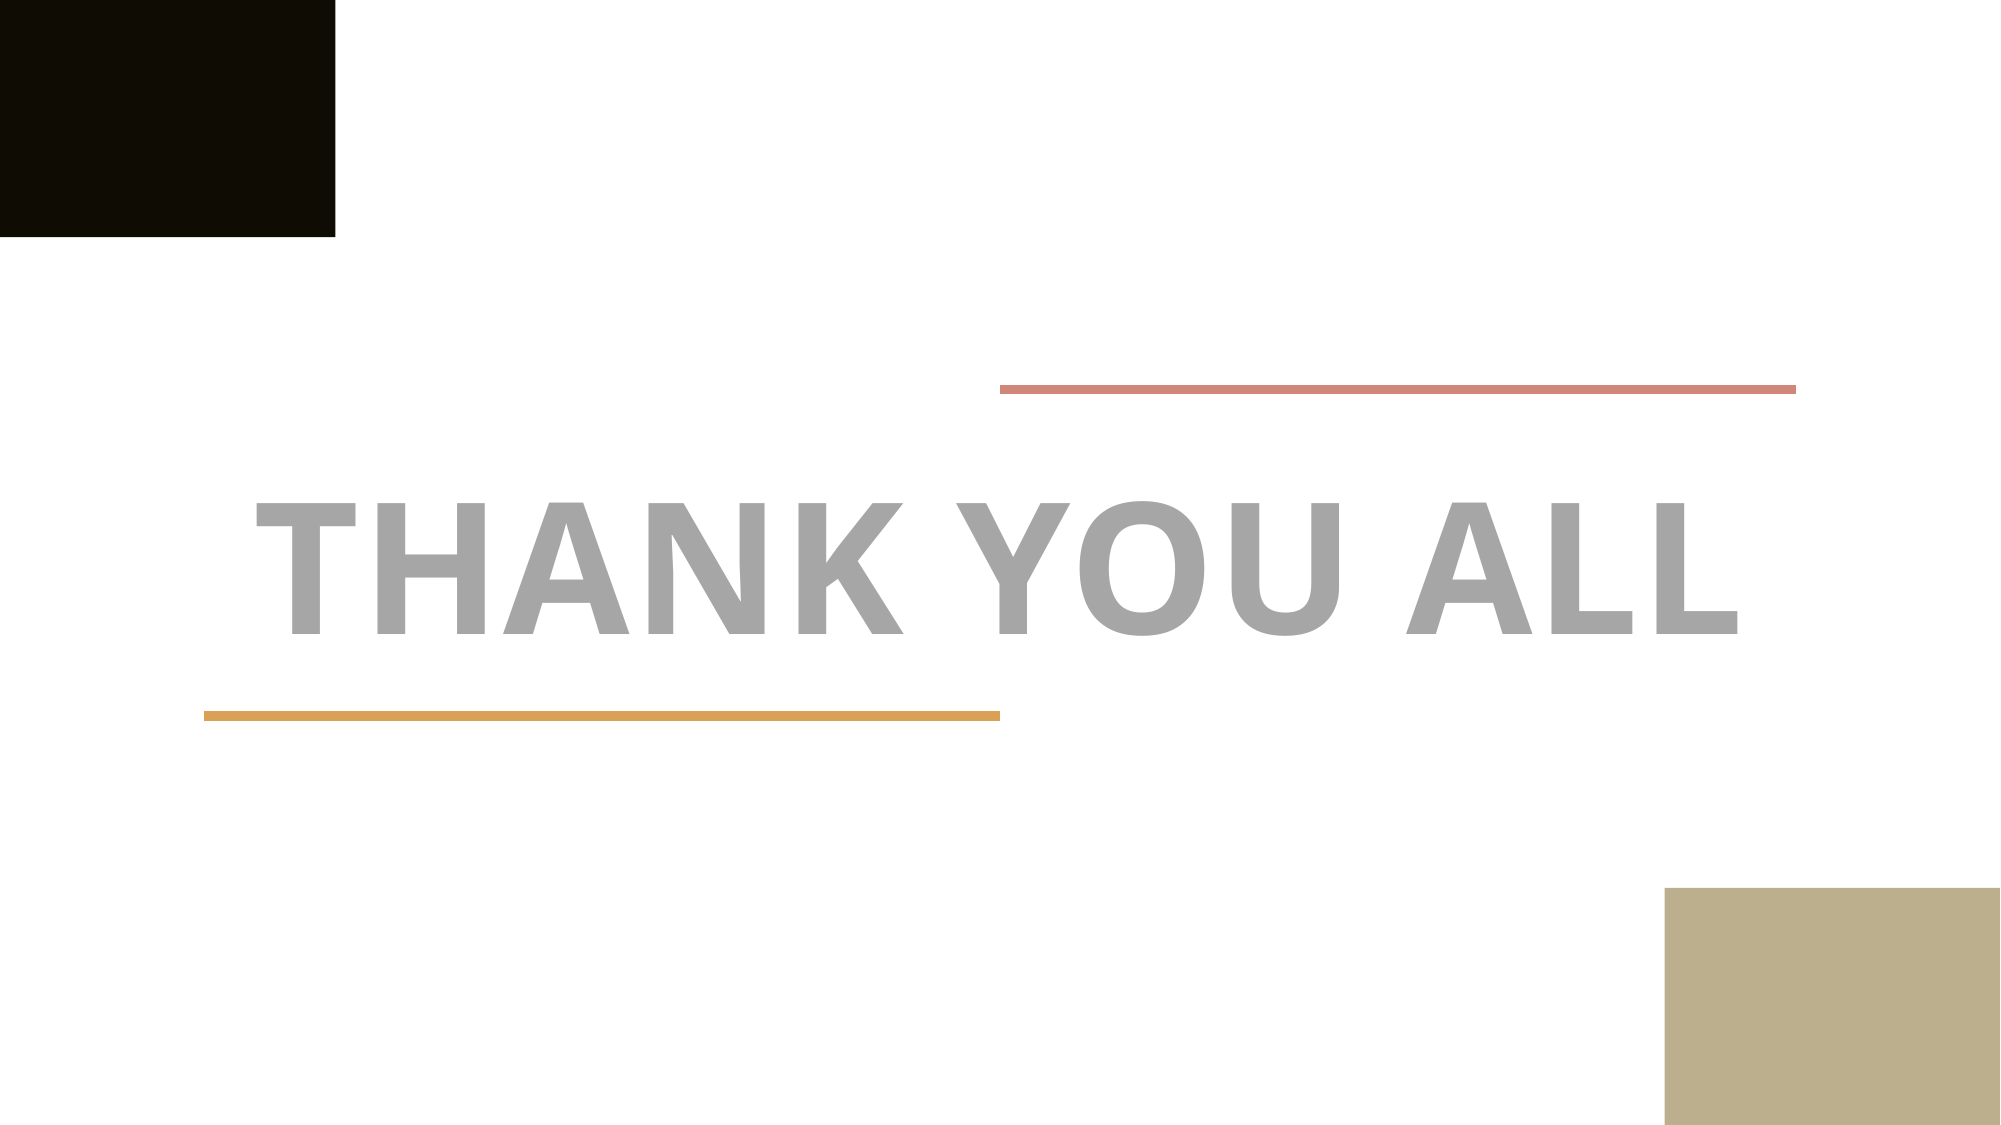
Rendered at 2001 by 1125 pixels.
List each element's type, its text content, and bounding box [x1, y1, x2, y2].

text_box THANK YOU ALL [239, 443, 1761, 679]
text_box [1663, 887, 2000, 1125]
text_box [0, 0, 336, 238]
